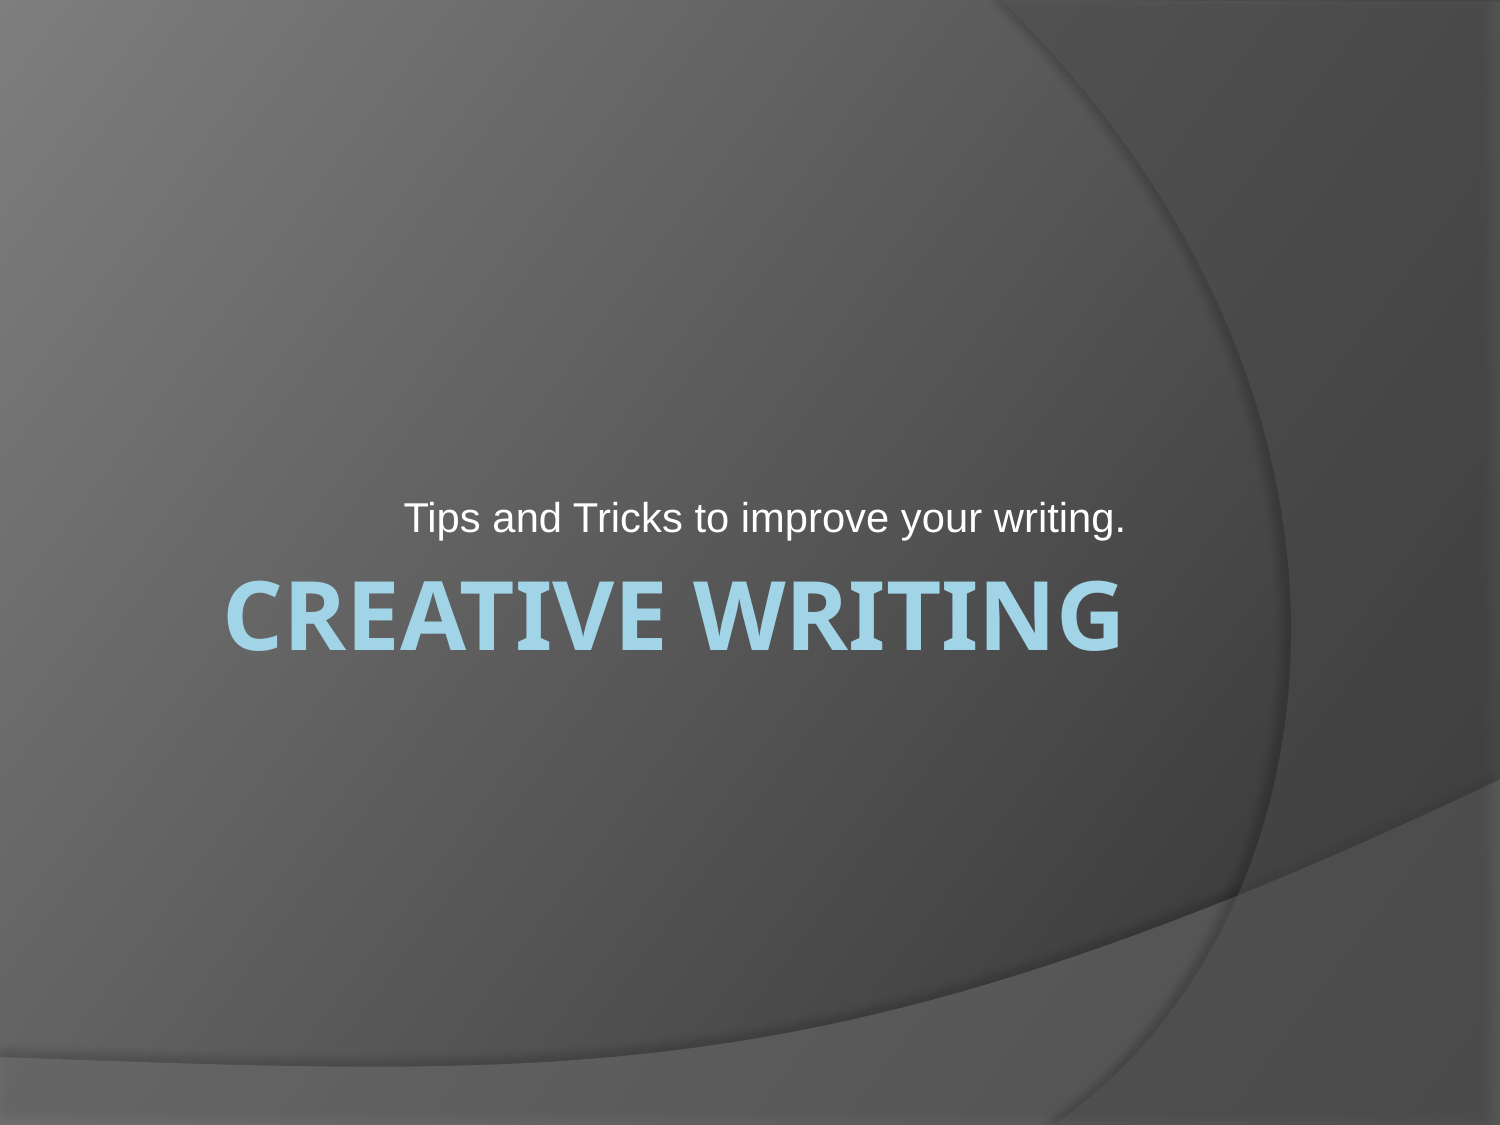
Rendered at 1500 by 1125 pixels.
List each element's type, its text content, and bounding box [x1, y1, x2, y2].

subtitle Tips and Tricks to improve your writing. [71, 253, 1134, 541]
title Creative Writing [70, 547, 1134, 925]
